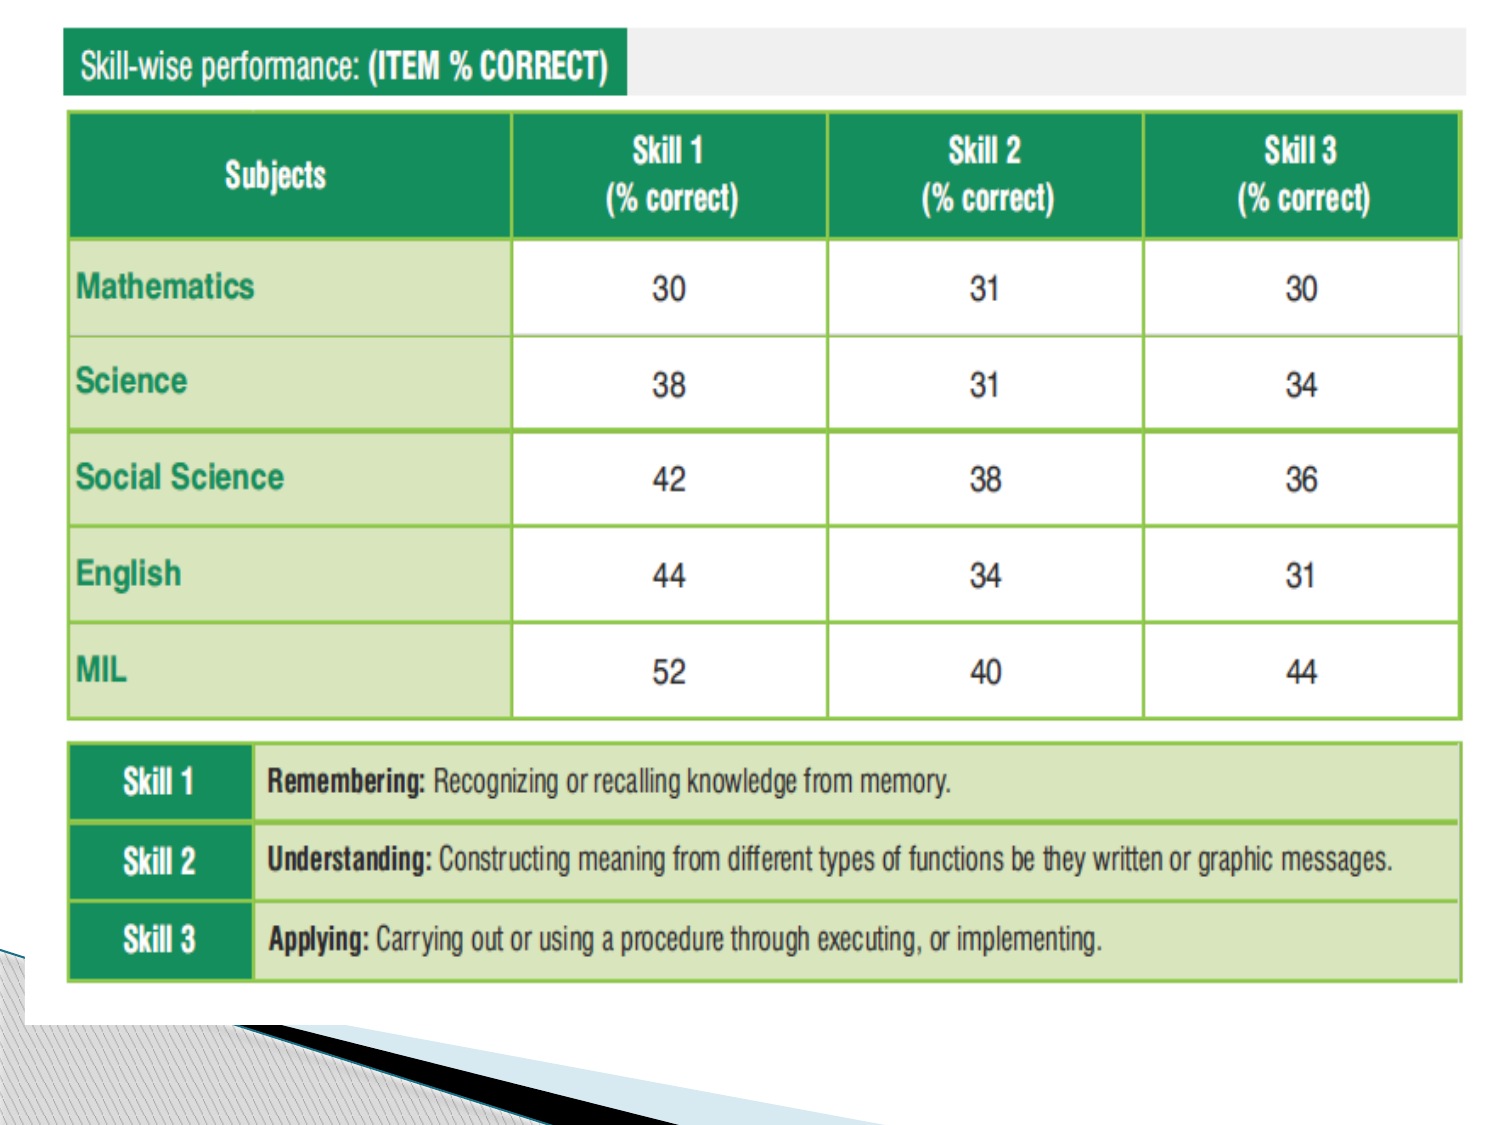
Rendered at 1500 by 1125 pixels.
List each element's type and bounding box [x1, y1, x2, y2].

picture [24, 0, 1497, 1026]
